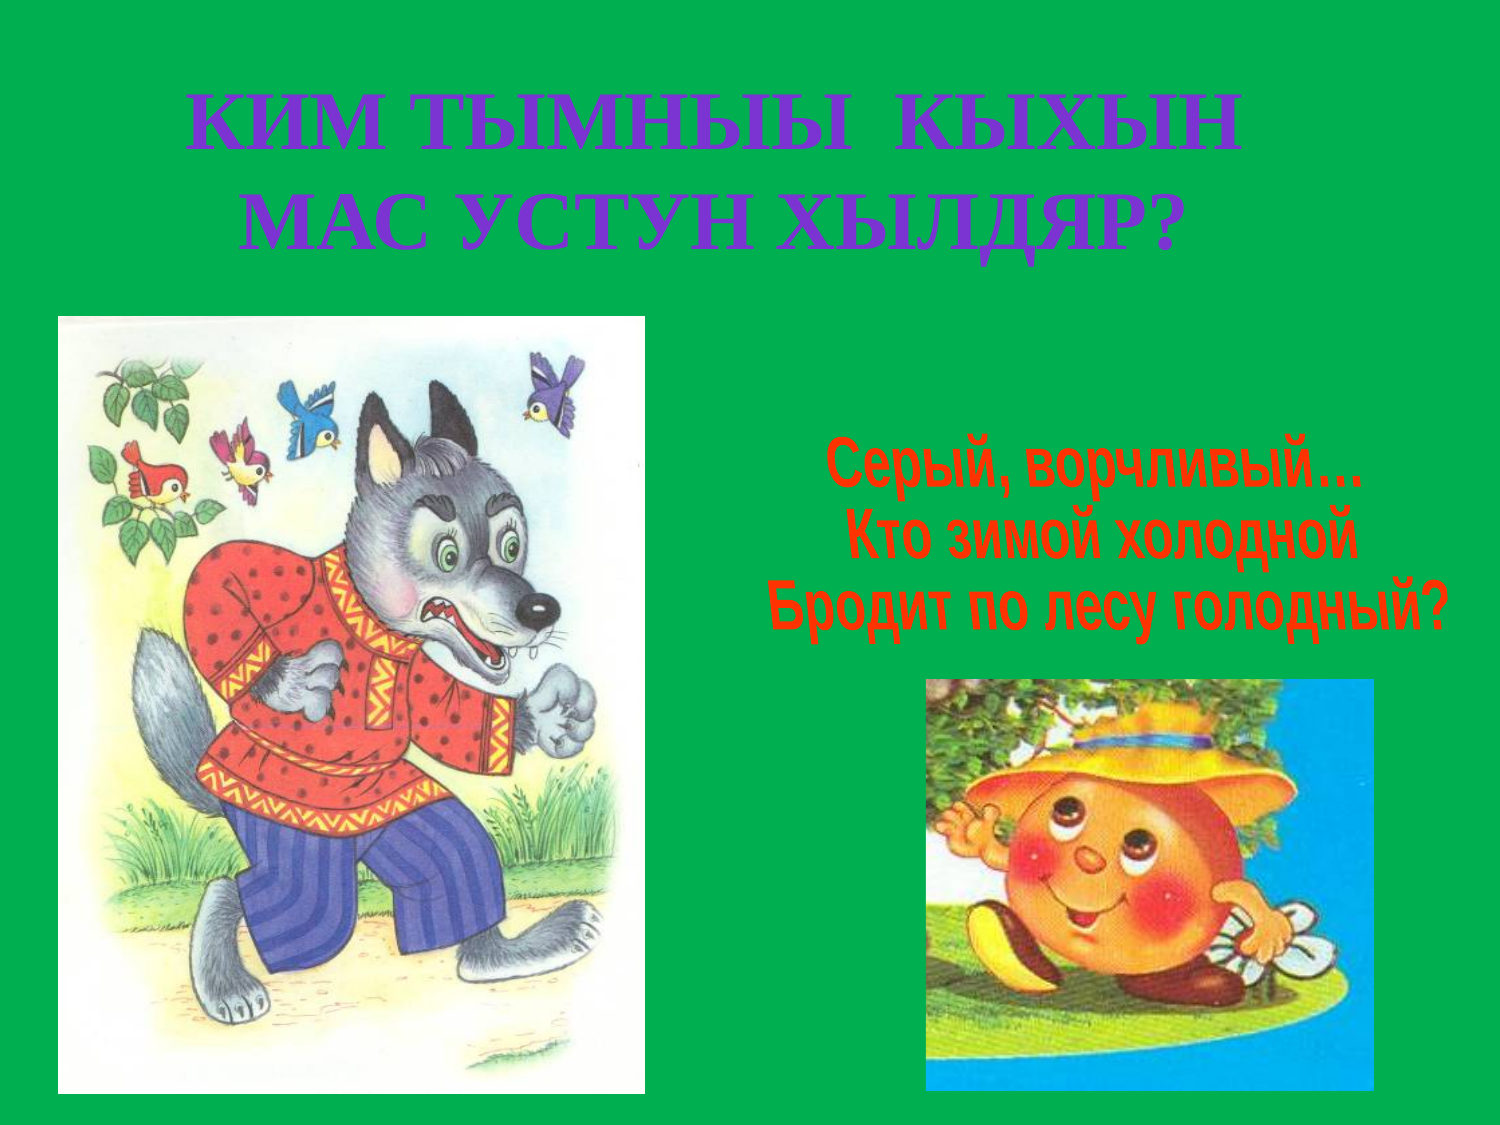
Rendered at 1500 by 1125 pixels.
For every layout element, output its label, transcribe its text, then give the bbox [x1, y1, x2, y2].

picture [58, 316, 645, 1094]
text_box Ким тымныы кыXын Мас устун хылдяр? [169, 58, 1259, 274]
picture [925, 679, 1352, 1062]
